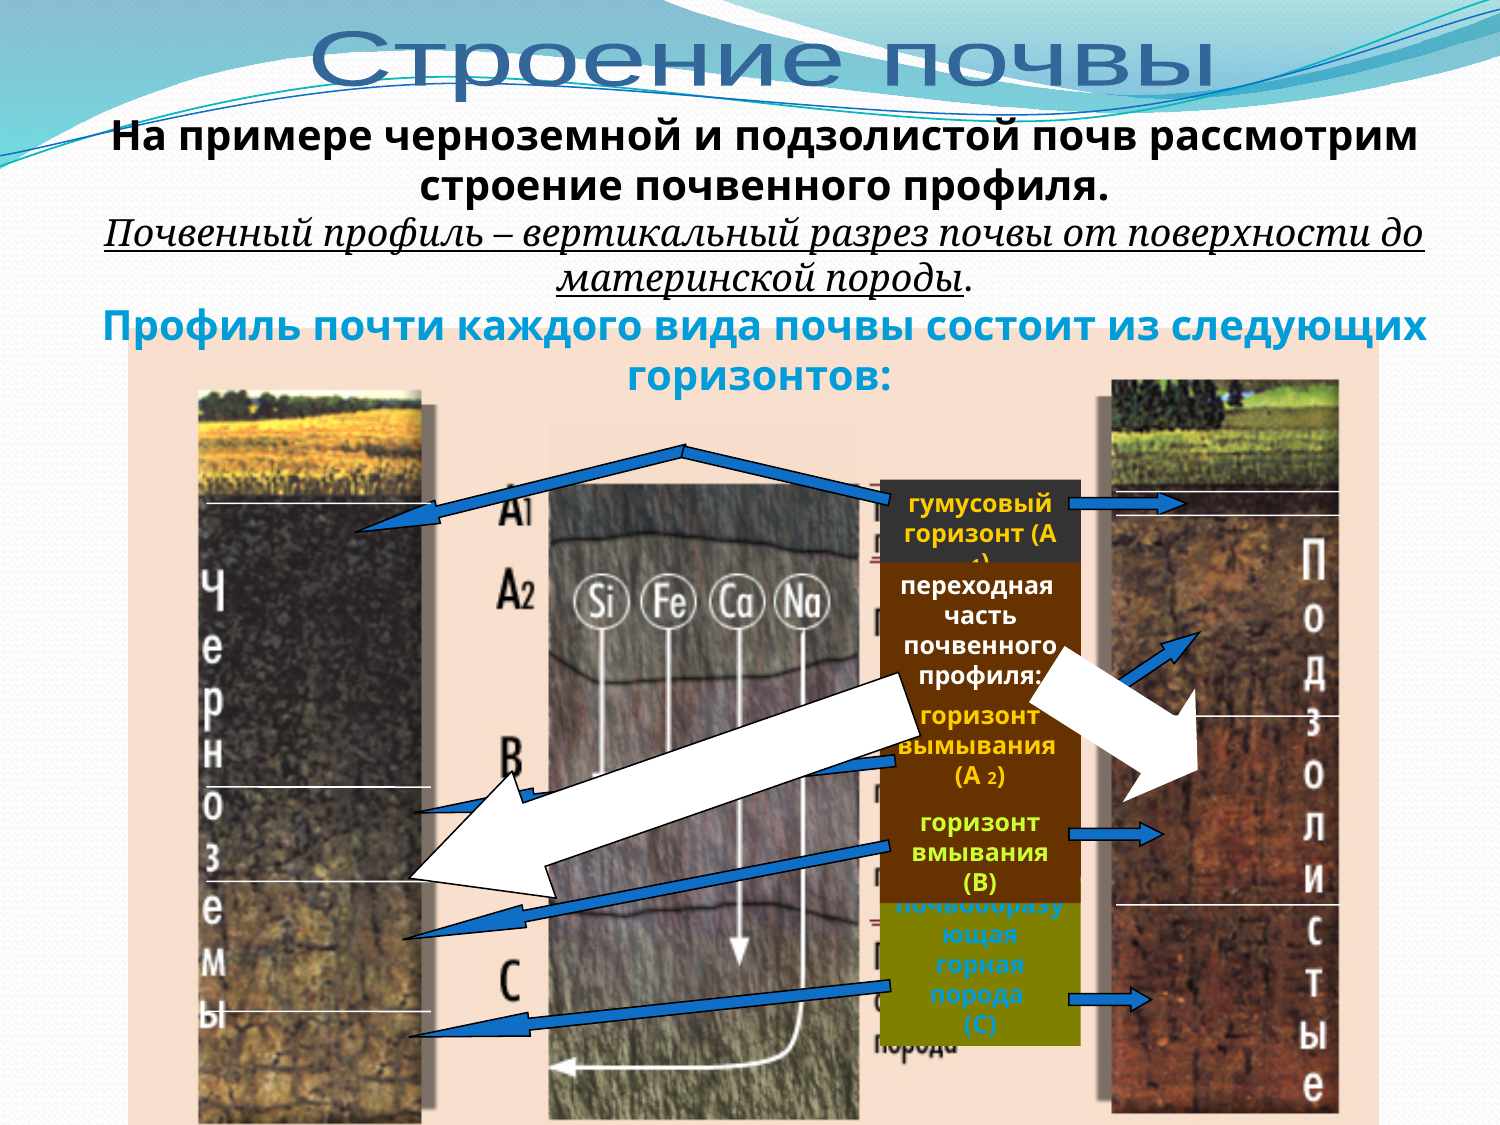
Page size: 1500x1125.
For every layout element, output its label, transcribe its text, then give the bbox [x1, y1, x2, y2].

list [128, 327, 1380, 1125]
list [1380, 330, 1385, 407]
text_box На примере черноземной и подзолистой почв рассмотрим строение почвенного профиля. Почвенный профиль – вертикальный разрез почвы от поверхности до материнской породы. Профиль почти каждого вида почвы состоит из следующих горизонтов: [29, 101, 1500, 407]
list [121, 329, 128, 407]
